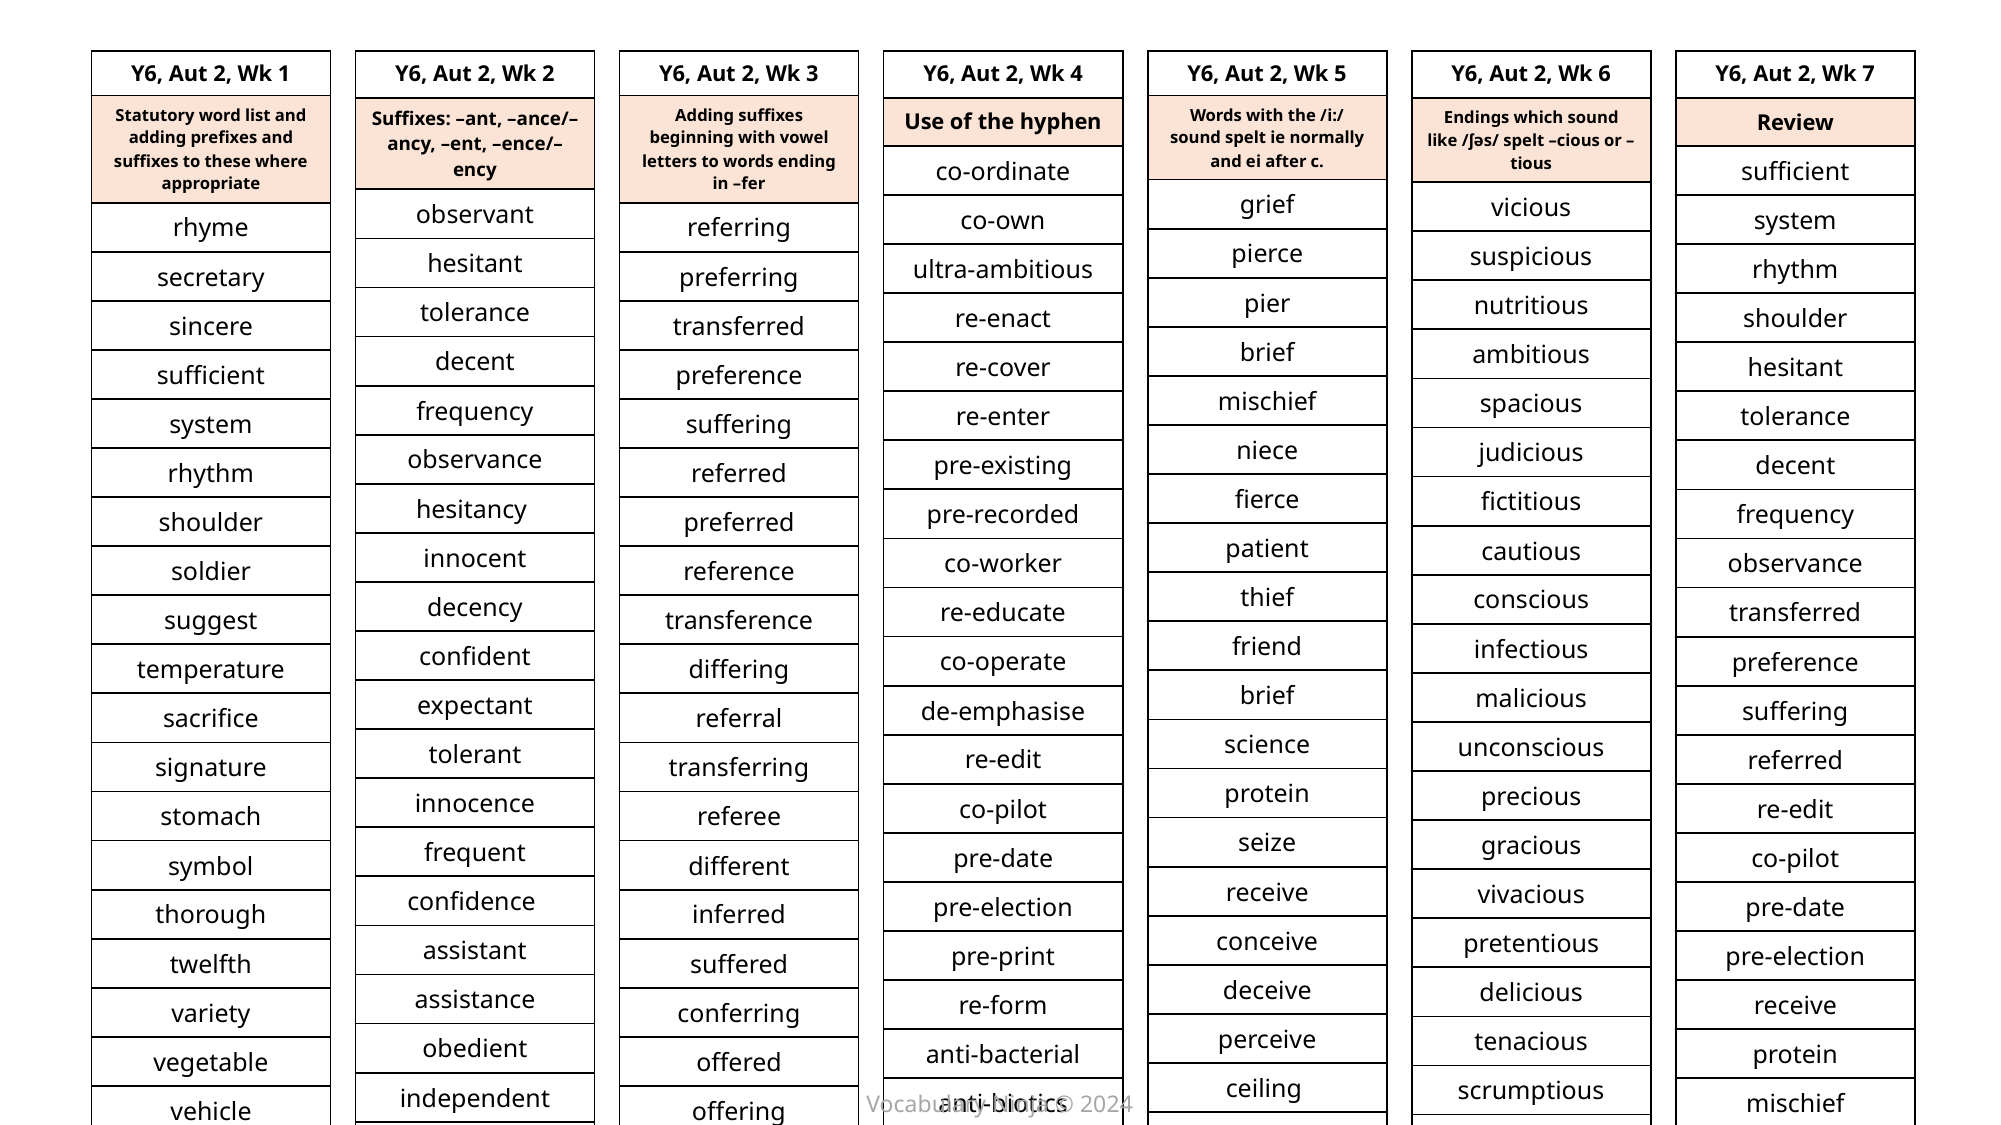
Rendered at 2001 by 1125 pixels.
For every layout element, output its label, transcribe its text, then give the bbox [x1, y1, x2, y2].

table_cell pierce [1149, 230, 1386, 277]
table_cell vivacious [1413, 870, 1650, 917]
table_cell Words with the /i:/ sound spelt ie normally and ei after c. [1149, 96, 1386, 179]
table_cell vicious [1413, 183, 1650, 230]
table_cell thorough [92, 891, 330, 938]
table_cell co-own [884, 196, 1122, 243]
table_cell grief [1149, 180, 1386, 228]
table_cell suspicious [1413, 232, 1650, 279]
table_cell transferred [1677, 588, 1914, 636]
table_cell transference [620, 596, 858, 643]
table_cell deceive [1149, 966, 1386, 1013]
table_cell signature [92, 743, 330, 791]
table_cell observant [356, 190, 594, 238]
table_cell judicious [1413, 428, 1650, 476]
table_cell re-edit [884, 736, 1122, 783]
text_box Vocabulary Ninja © 2024 [851, 1082, 1149, 1125]
table_cell protein [1149, 769, 1386, 817]
table_cell re-enter [884, 392, 1122, 439]
table_cell pre-election [1677, 932, 1914, 979]
table_cell differing [620, 645, 858, 692]
table_cell suggest [92, 596, 330, 643]
table_cell shoulder [1677, 294, 1914, 341]
table_cell referred [620, 449, 858, 496]
table_cell system [1677, 196, 1914, 243]
table_cell independent [356, 1074, 594, 1121]
table_cell ferocious [1413, 1115, 1650, 1125]
table_cell referring [620, 204, 858, 251]
table_cell different [620, 841, 858, 889]
table_cell cautious [1413, 527, 1650, 574]
table_cell Use of the hyphen [884, 99, 1122, 145]
table_header Y6, Aut 2, Wk 5 [1149, 52, 1386, 95]
table_cell scrumptious [1413, 1066, 1650, 1114]
table_cell observance [1677, 539, 1914, 587]
table_cell secretary [92, 253, 330, 300]
table_cell reference [620, 547, 858, 594]
table_cell referred [1677, 736, 1914, 783]
table_cell sincere [92, 302, 330, 349]
table_cell twelfth [92, 940, 330, 987]
table_cell glacier [1149, 1113, 1386, 1125]
table_cell conferring [620, 989, 858, 1036]
table_cell infectious [1413, 625, 1650, 672]
table_cell frequency [1677, 490, 1914, 538]
table_cell hesitancy [356, 485, 594, 532]
table_cell pier [1149, 279, 1386, 326]
table_cell pre-print [884, 932, 1122, 979]
table_cell observance [356, 436, 594, 483]
table_cell niece [1149, 426, 1386, 473]
table_cell transferred [620, 302, 858, 349]
table_cell pre-existing [884, 441, 1122, 488]
table_cell Statutory word list and adding prefixes and suffixes to these where appropriate [92, 96, 330, 202]
table_cell mischief [1677, 1079, 1914, 1125]
table_cell nutritious [1413, 281, 1650, 328]
table_cell receive [1677, 981, 1914, 1028]
table_cell offered [620, 1038, 858, 1085]
table_cell suffering [620, 400, 858, 447]
table_cell science [1149, 720, 1386, 768]
table_cell re-educate [884, 588, 1122, 636]
table_cell de-emphasise [884, 687, 1122, 734]
table_cell ceiling [1149, 1064, 1386, 1111]
table_cell re-cover [884, 343, 1122, 390]
table_cell malicious [1413, 674, 1650, 721]
table_cell Review [1677, 99, 1914, 145]
table_cell ultra-ambitious [884, 245, 1122, 292]
table_cell preferred [620, 498, 858, 545]
table_cell offering [620, 1087, 851, 1125]
table_cell perceive [1149, 1015, 1386, 1062]
table_cell seize [1149, 818, 1386, 866]
table_cell delicious [1413, 968, 1650, 1016]
table_cell Adding suffixes beginning with vowel letters to words ending in –fer [620, 96, 858, 202]
table_cell stomach [92, 792, 330, 840]
table_cell fictitious [1413, 477, 1650, 525]
table_cell spacious [1413, 379, 1650, 427]
table_cell innocence [356, 779, 594, 826]
table_cell thief [1149, 573, 1386, 620]
table_cell hesitant [1677, 343, 1914, 390]
table_cell temperature [92, 645, 330, 692]
table_cell Endings which sound like /ʃəs/ spelt –cious or –tious [1413, 99, 1650, 181]
table_cell gracious [1413, 821, 1650, 868]
table_cell decent [356, 337, 594, 385]
table_header Y6, Aut 2, Wk 4 [884, 52, 1122, 97]
table_header Y6, Aut 2, Wk 1 [92, 52, 330, 95]
table_cell inferred [620, 891, 858, 938]
table_cell system [92, 400, 330, 447]
table_header Y6, Aut 2, Wk 3 [620, 52, 858, 95]
table_cell decency [356, 583, 594, 630]
table_cell tolerance [356, 288, 594, 336]
table_cell sufficient [92, 351, 330, 398]
table_cell mischief [1149, 377, 1386, 424]
table_cell precious [1413, 772, 1650, 819]
table_cell obedient [356, 1024, 594, 1072]
table_cell confidence [356, 877, 594, 925]
table_cell pretentious [1413, 919, 1650, 966]
table_cell preference [620, 351, 858, 398]
table_cell ambitious [1413, 330, 1650, 378]
table_cell referral [620, 694, 858, 742]
table_cell unconscious [1413, 723, 1650, 770]
table_cell co-ordinate [884, 147, 1122, 194]
table_cell co-pilot [1677, 834, 1914, 881]
table_cell innocent [356, 534, 594, 581]
table_cell transferring [620, 743, 858, 791]
table_cell patient [1149, 524, 1386, 571]
table_cell preferring [620, 253, 858, 300]
table_cell confident [356, 632, 594, 679]
table_cell soldier [92, 547, 330, 594]
table_cell suffered [620, 940, 858, 987]
table_cell brief [1149, 671, 1386, 719]
table_cell tolerance [1677, 392, 1914, 439]
table_header Y6, Aut 2, Wk 2 [356, 52, 594, 97]
table_cell Suffixes: –ant, –ance/–ancy, –ent, –ence/–ency [356, 99, 594, 188]
table_cell tenacious [1413, 1017, 1650, 1065]
table_cell sacrifice [92, 694, 330, 742]
table_cell re-form [884, 981, 1122, 1028]
table_cell referee [620, 792, 858, 840]
table_cell receive [1149, 868, 1386, 915]
table_cell rhythm [92, 449, 330, 496]
table_cell preference [1677, 638, 1914, 685]
table_cell rhythm [1677, 245, 1914, 292]
table_cell shoulder [92, 498, 330, 545]
table_cell re-enact [884, 294, 1122, 341]
table_cell vegetable [92, 1038, 330, 1085]
table_cell fierce [1149, 475, 1386, 522]
table_cell tolerant [356, 730, 594, 777]
table_cell hesitant [356, 239, 594, 287]
table_cell anti-bacterial [884, 1030, 1122, 1077]
table_cell brief [1149, 328, 1386, 375]
table_cell co-operate [884, 637, 1122, 685]
table_cell pre-recorded [884, 490, 1122, 538]
table_cell co-worker [884, 539, 1122, 587]
table_cell expectant [356, 681, 594, 728]
table_cell sufficient [1677, 147, 1914, 194]
table_cell decent [1677, 441, 1914, 489]
table_header Y6, Aut 2, Wk 6 [1413, 52, 1650, 97]
table_cell assistance [356, 975, 594, 1023]
table_header Y6, Aut 2, Wk 7 [1677, 52, 1914, 97]
table_cell suffering [1677, 687, 1914, 734]
table_cell conceive [1149, 917, 1386, 964]
table_cell frequency [356, 387, 594, 434]
table_cell friend [1149, 622, 1386, 669]
table_cell conscious [1413, 576, 1650, 623]
table_cell vehicle [92, 1087, 330, 1125]
table_cell pre-date [1677, 883, 1914, 930]
table_cell variety [92, 989, 330, 1036]
table_cell protein [1677, 1030, 1914, 1077]
table_cell symbol [92, 841, 330, 889]
table_cell pre-election [884, 883, 1122, 930]
table_cell pre-date [884, 834, 1122, 881]
table_cell frequent [356, 828, 594, 875]
table_cell re-edit [1677, 785, 1914, 832]
table_cell assistant [356, 926, 594, 974]
table_cell rhyme [92, 204, 330, 251]
table_cell co-pilot [884, 785, 1122, 832]
